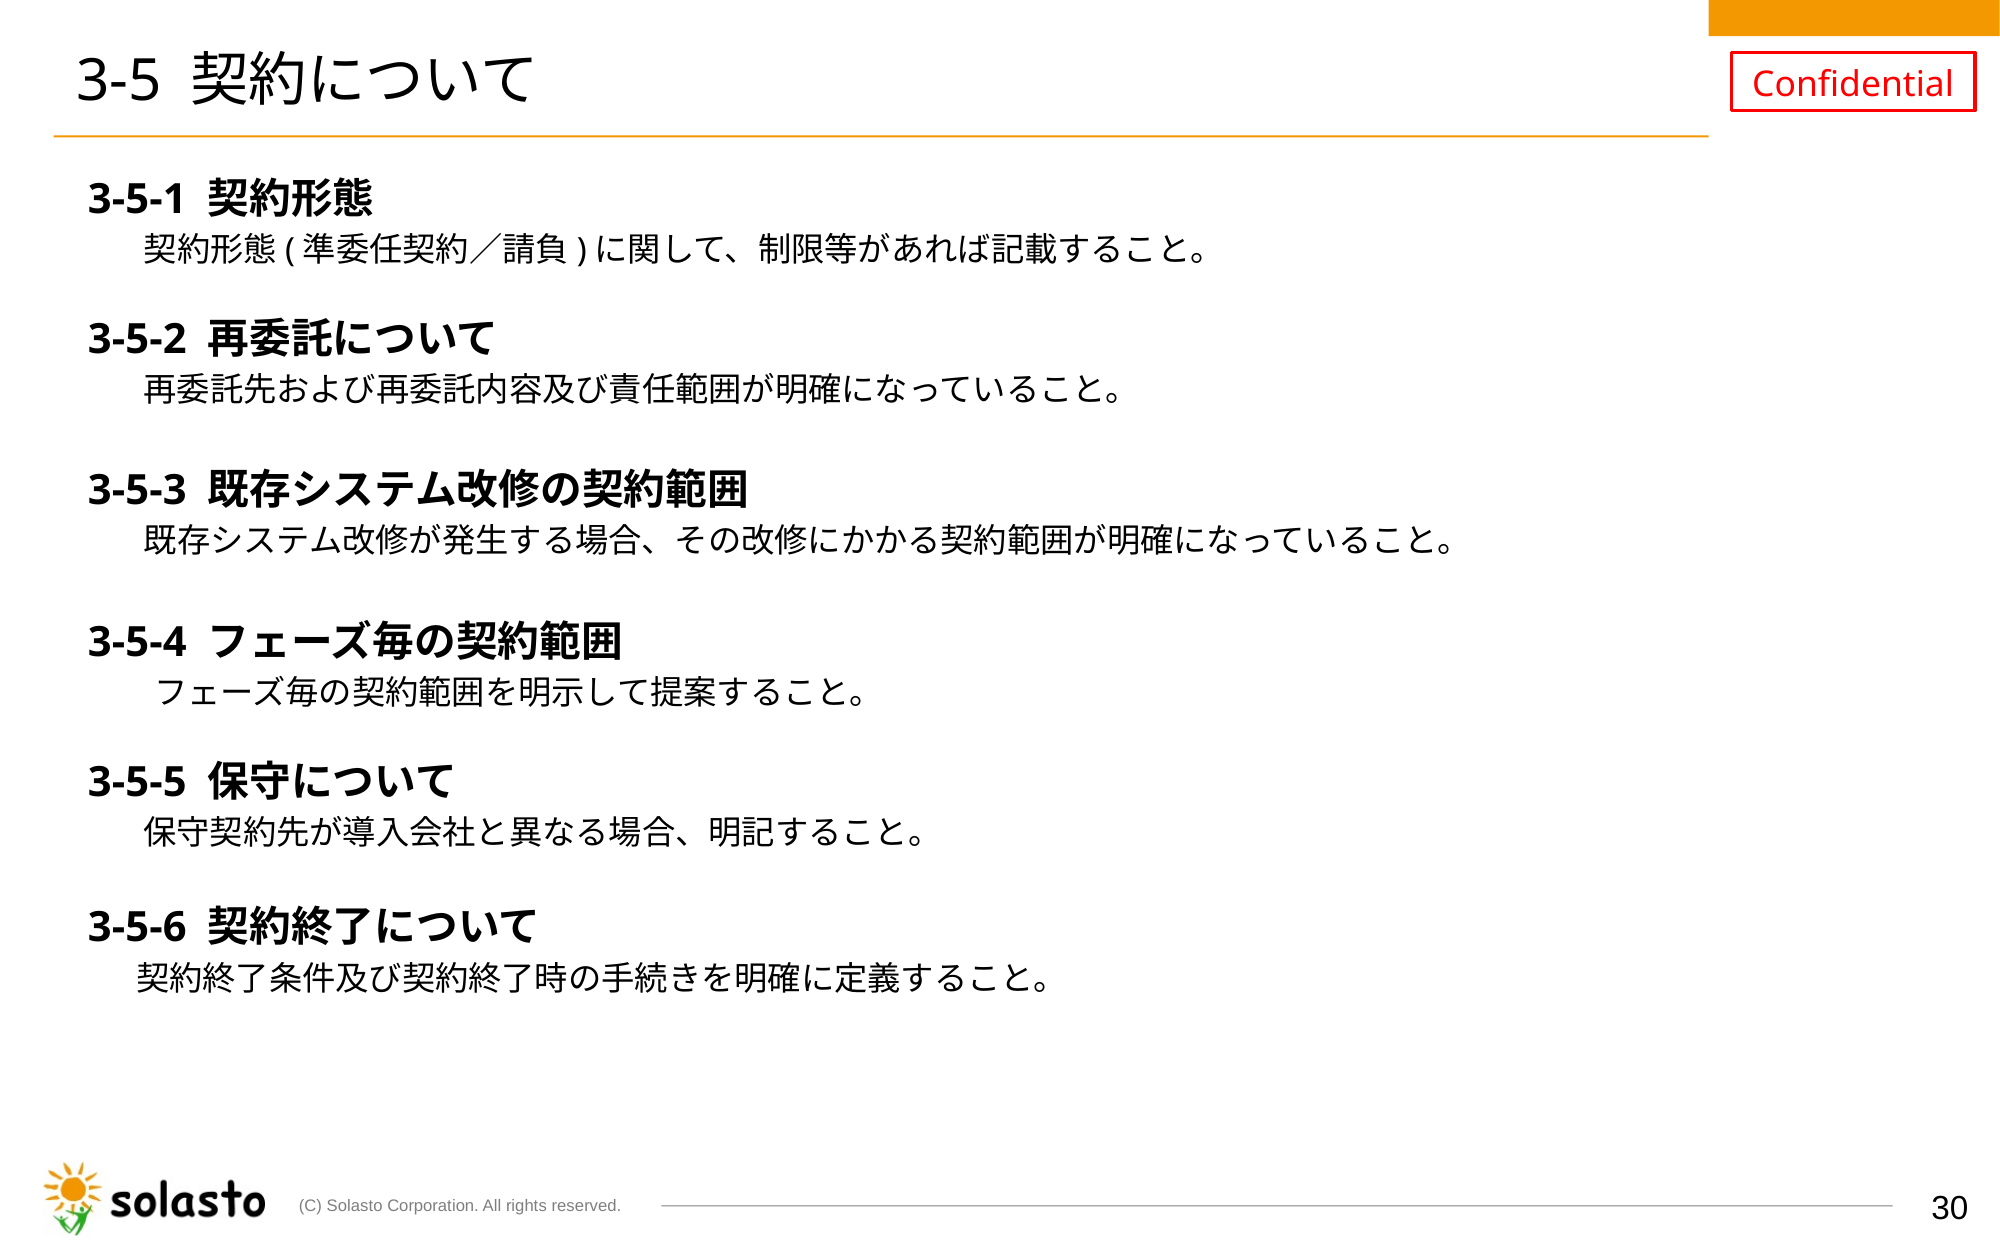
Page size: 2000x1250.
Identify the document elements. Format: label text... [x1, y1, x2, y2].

text_box 3-5-1 契約形態 契約形態(準委任契約／請負)に関して、制限等があれば記載すること。 3-5-2 再委託について 再委託先および再委託内容及び責任範囲が明確になっていること。 3-5-3 既存システム改修の契約範囲 既存システム改修が発生する場合、その改修にかかる契約範囲が明確になっていること。 3-5-4 フェーズ毎の契約範囲 フェーズ毎の契約範囲を明示して提案すること。 3-5-5 保守について 保守契約先が導入会社と異なる場合、明記すること。 3-5-6 契約終了について 契約終了条件及び契約終了時の手続きを明確に定義すること。 [73, 164, 1893, 1074]
title 3-5 契約について [61, 34, 1709, 121]
picture [43, 1161, 265, 1238]
